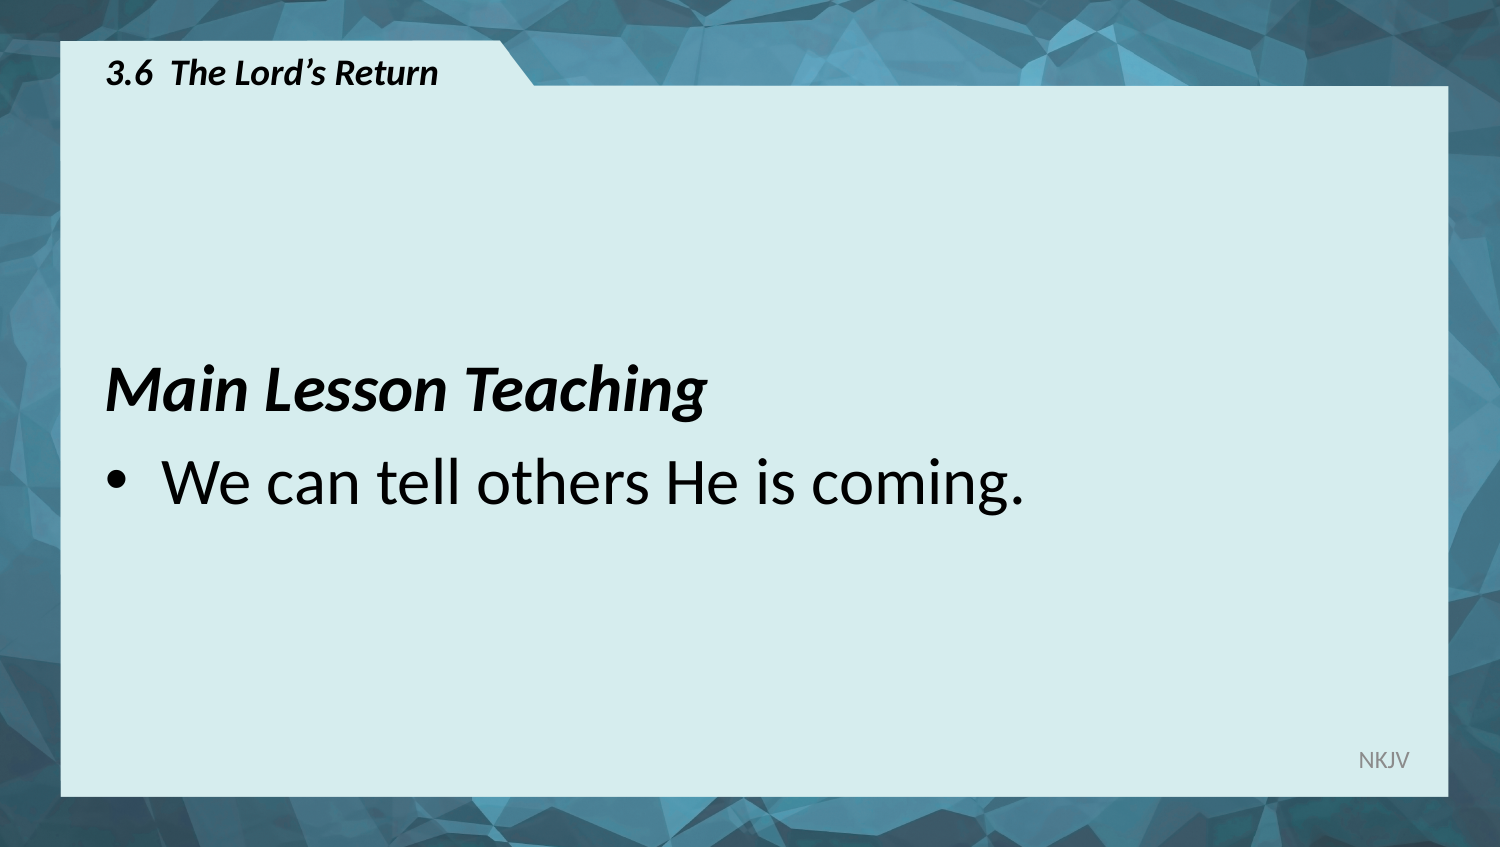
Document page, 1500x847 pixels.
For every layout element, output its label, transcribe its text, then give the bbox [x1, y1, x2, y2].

picture [0, 0, 1500, 847]
title 3.6 The Lord’s Return [89, 33, 1420, 108]
footer NKJV [950, 736, 1425, 782]
list Main Lesson Teaching We can tell others He is coming. [89, 141, 1403, 722]
